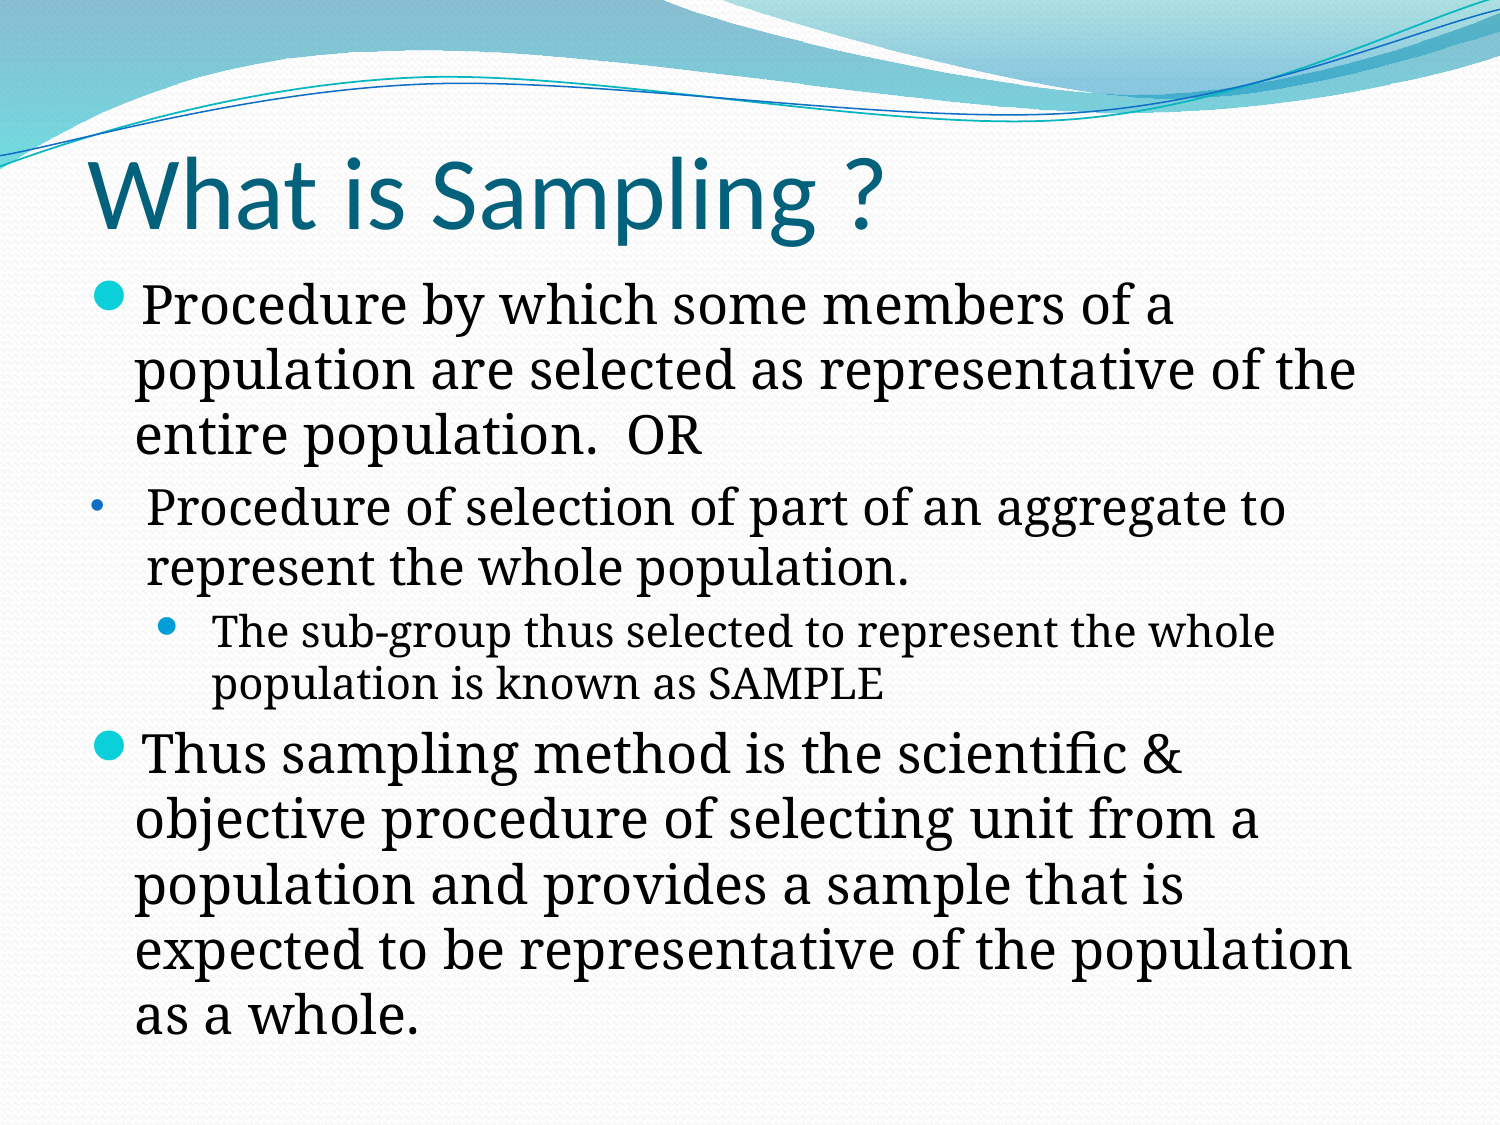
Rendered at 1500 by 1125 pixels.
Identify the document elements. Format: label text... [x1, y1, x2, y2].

list Procedure by which some members of a population are selected as representative of the entire population. OR Procedure of selection of part of an aggregate to represent the whole population. The sub-group thus selected to represent the whole population is known as SAMPLE Thus sampling method is the scientific & objective procedure of selecting unit from a population and provides a sample that is expected to be representative of the population as a whole. [75, 262, 1425, 1125]
title What is Sampling ? [87, 62, 1438, 250]
